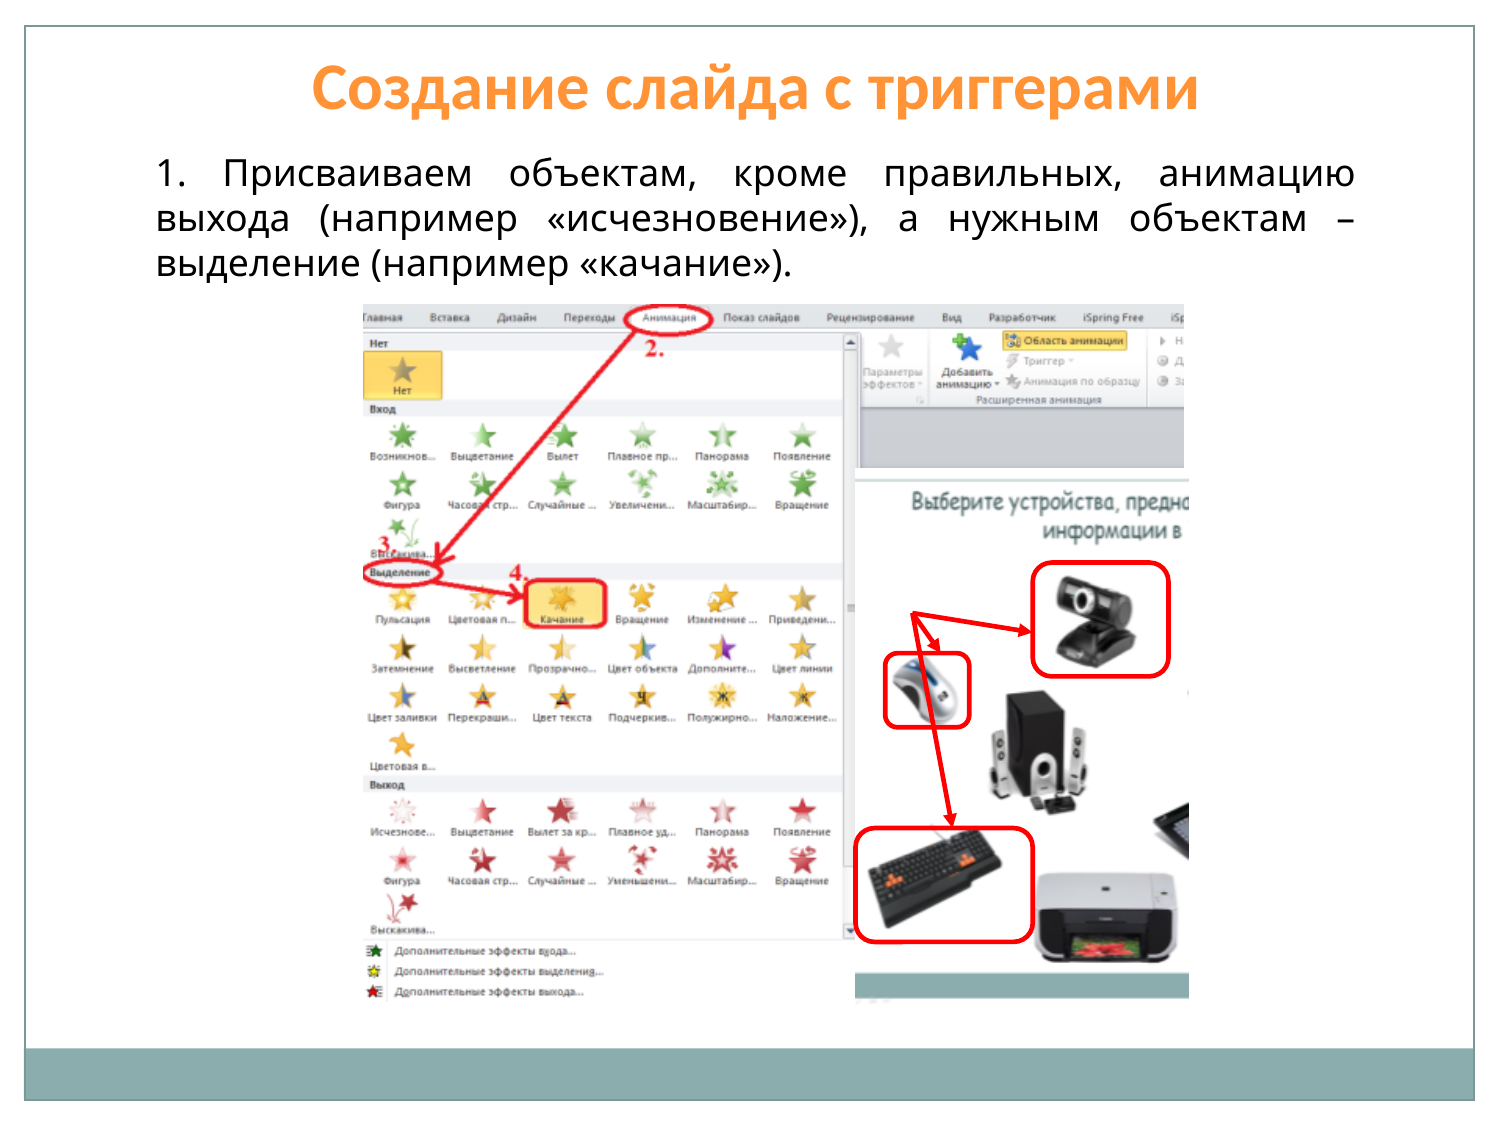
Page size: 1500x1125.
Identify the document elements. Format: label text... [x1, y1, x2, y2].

text_box 1. Присваиваем объектам, кроме правильных, анимацию выхода (например «исчезновение»), а нужным объектам – выделение (например «качание»). [140, 141, 1371, 292]
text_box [363, 304, 1190, 1010]
text_box Создание слайда с триггерами [297, 35, 1217, 130]
